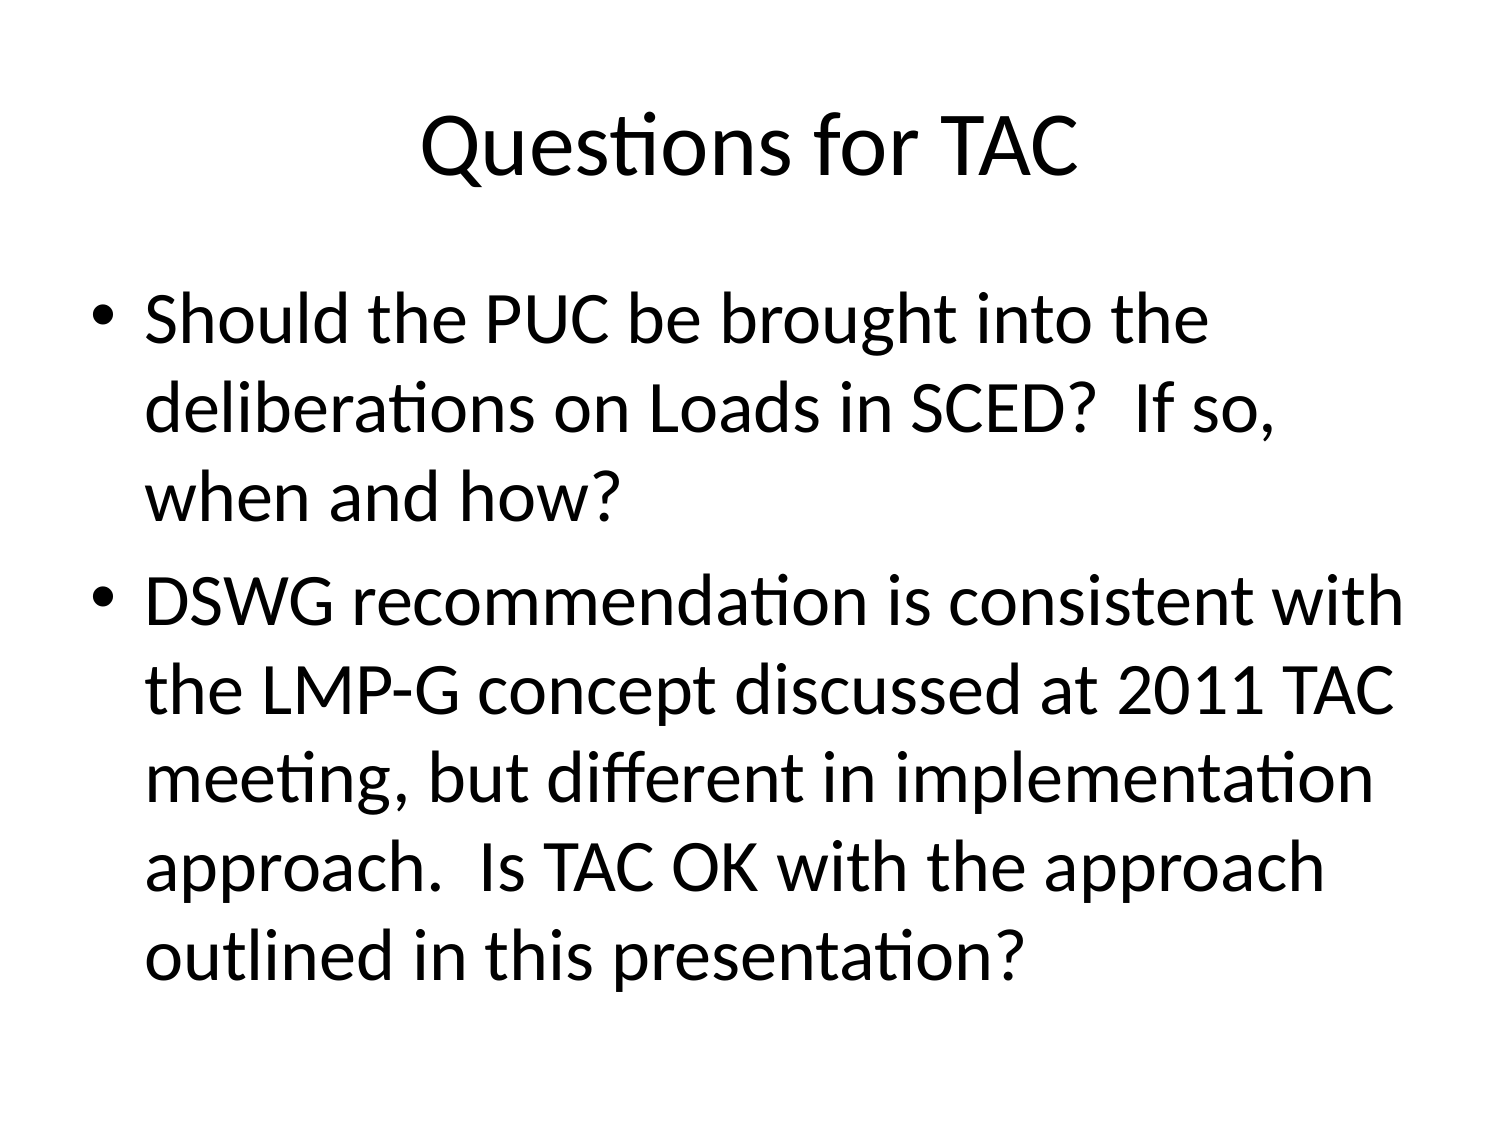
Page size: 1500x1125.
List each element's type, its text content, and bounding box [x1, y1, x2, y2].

title Questions for TAC [75, 45, 1425, 233]
list Should the PUC be brought into the deliberations on Loads in SCED? If so, when and how? DSWG recommendation is consistent with the LMP-G concept discussed at 2011 TAC meeting, but different in implementation approach. Is TAC OK with the approach outlined in this presentation? [75, 262, 1425, 1005]
